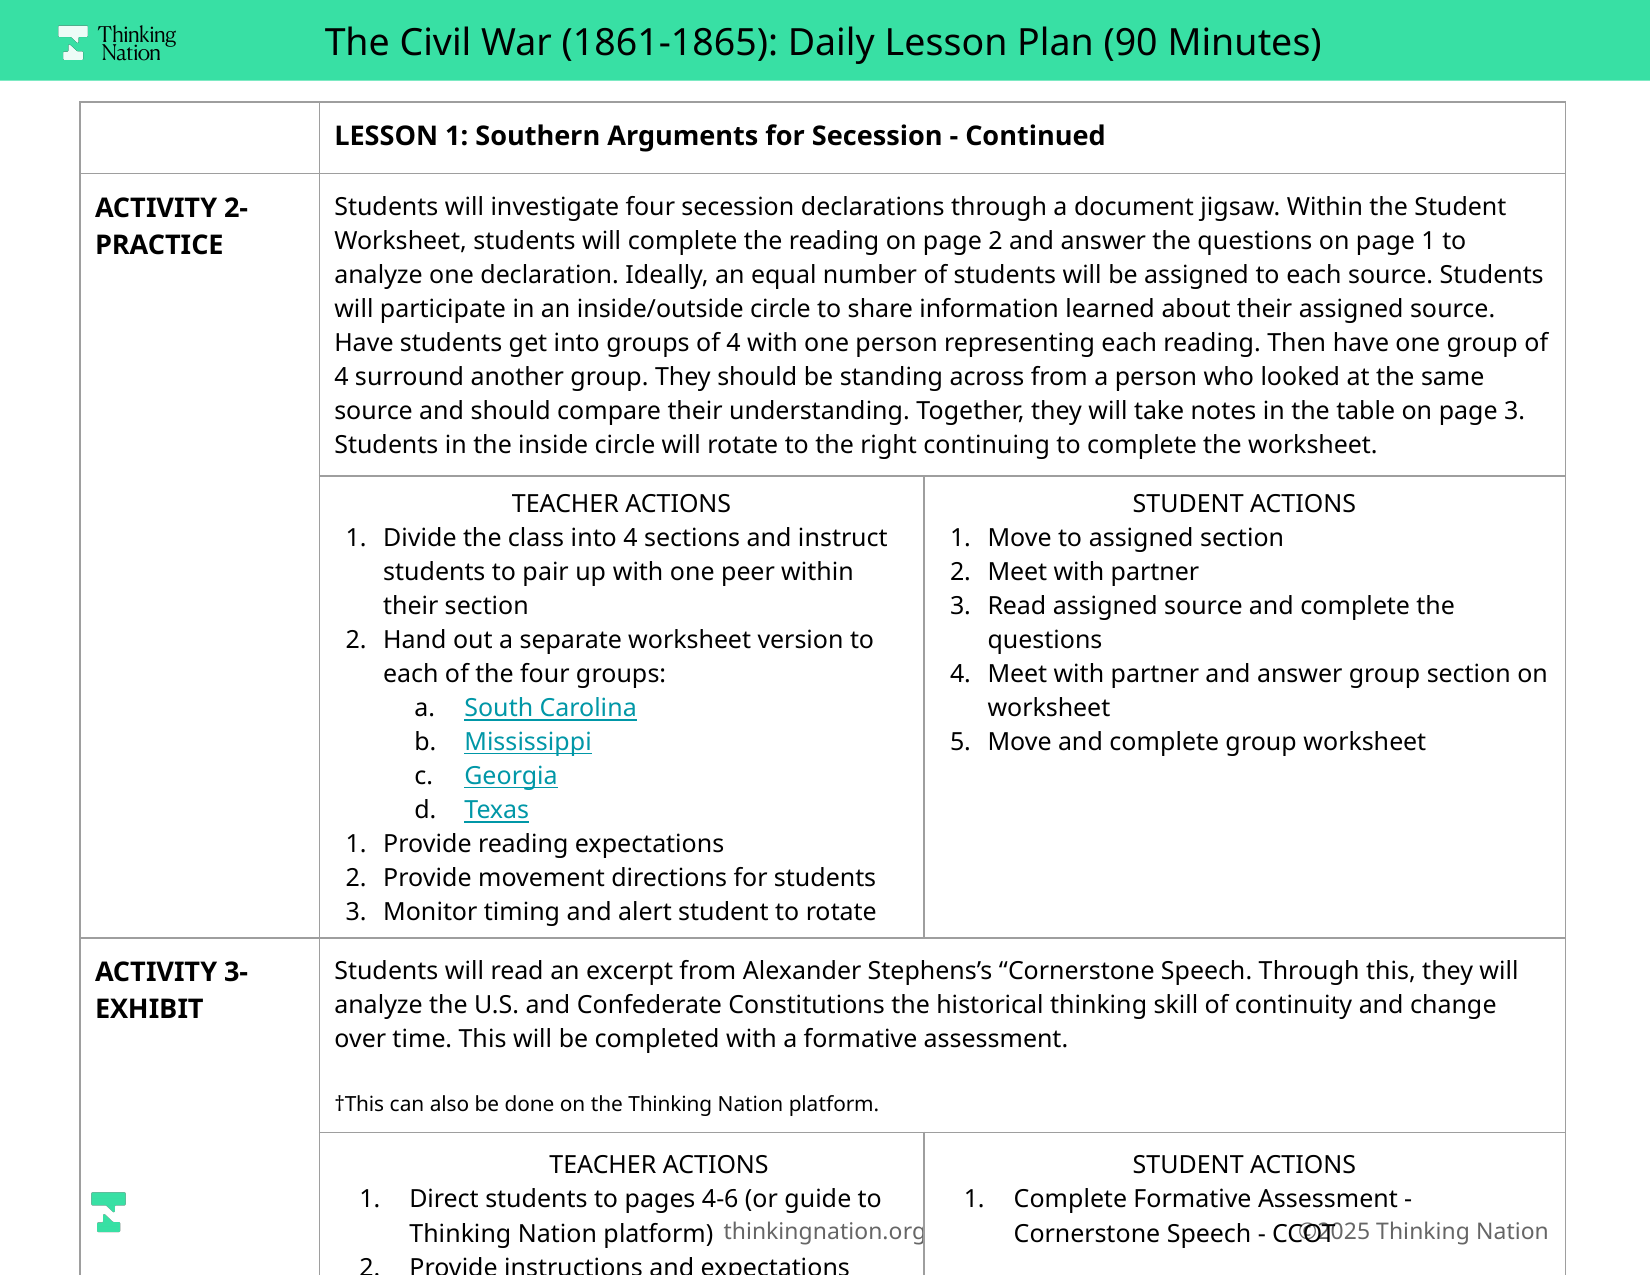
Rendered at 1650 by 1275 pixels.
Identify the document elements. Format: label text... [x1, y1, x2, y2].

table_cell TEACHER ACTIONS Direct students to pages 4-6 (or guide to Thinking Nation platform) Provide instructions and expectations [320, 1133, 923, 1275]
table_cell Students will read an excerpt from Alexander Stephens’s “Cornerstone Speech. Through this, they will analyze the U.S. and Confederate Constitutions the historical thinking skill of continuity and change over time. This will be completed with a formative assessment. †This can also be done on the Thinking Nation platform. [320, 939, 1565, 1132]
table_cell STUDENT ACTIONS Complete Formative Assessment - Cornerstone Speech - CCOT [925, 1133, 1565, 1275]
table_cell ACTIVITY 3- EXHIBIT [81, 939, 319, 1275]
table_cell STUDENT ACTIONS Move to assigned section Meet with partner Read assigned source and complete the questions Meet with partner and answer group section on worksheet Move and complete group worksheet [925, 477, 1565, 937]
text_box The Civil War (1861-1865): Daily Lesson Plan (90 Minutes) [0, 0, 1650, 81]
table_cell TEACHER ACTIONS Divide the class into 4 sections and instruct students to pair up with one peer within their section Hand out a separate worksheet version to each of the four groups: South Carolina Mississippi Georgia Texas Provide reading expectations Provide movement directions for students Monitor timing and alert student to rotate [320, 477, 923, 937]
table_header [81, 103, 319, 173]
picture [80, 1184, 136, 1240]
table_header LESSON 1: Southern Arguments for Secession - Continued [320, 103, 1565, 173]
table_cell Students will investigate four secession declarations through a document jigsaw. Within the Student Worksheet, students will complete the reading on page 2 and answer the questions on page 1 to analyze one declaration. Ideally, an equal number of students will be assigned to each source. Students will participate in an inside/outside circle to share information learned about their assigned source. Have students get into groups of 4 with one person representing each reading. Then have one group of 4 surround another group. They should be standing across from a person who looked at the same source and should compare their understanding. Together, they will take notes in the table on page 3. Students in the inside circle will rotate to the right continuing to complete the worksheet. [320, 174, 1565, 475]
picture [45, 14, 180, 71]
table_cell ACTIVITY 2- PRACTICE [81, 174, 319, 937]
